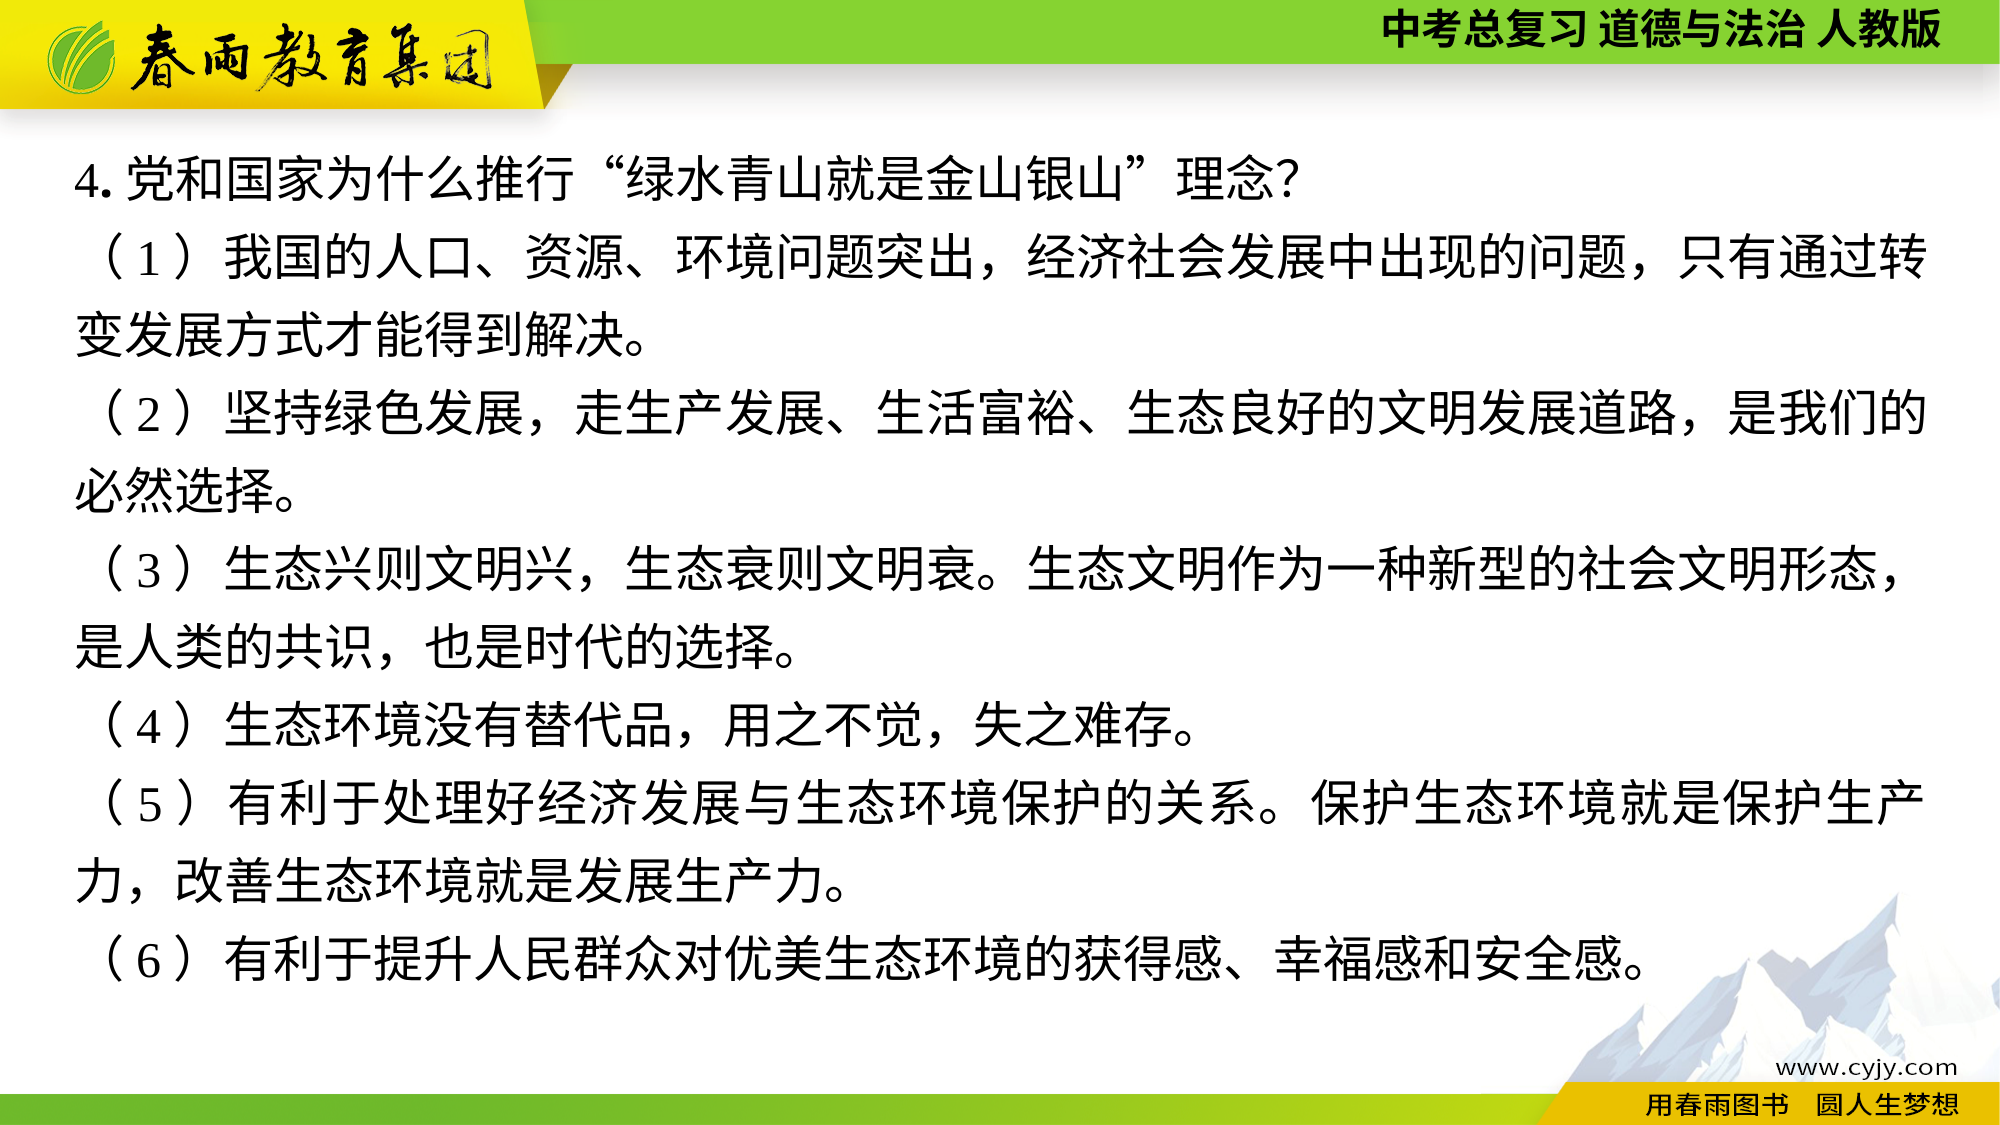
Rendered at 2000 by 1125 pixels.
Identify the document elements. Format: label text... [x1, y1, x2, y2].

list 4.党和国家为什么推行“绿水青山就是金山银山”理念？ （1）我国的人口、资源、环境问题突出，经济社会发展中出现的问题，只有通过转变发展方式才能得到解决。 （2）坚持绿色发展，走生产发展、生活富裕、生态良好的文明发展道路，是我们的必然选择。 （3）生态兴则文明兴，生态衰则文明衰。生态文明作为一种新型的社会文明形态，是人类的共识，也是时代的选择。 （4）生态环境没有替代品，用之不觉，失之难存。 （5）有利于处理好经济发展与生态环境保护的关系。保护生态环境就是保护生产力，改善生态环境就是发展生产力。 （6）有利于提升人民群众对优美生态环境的获得感、幸福感和安全感。 [59, 122, 1944, 996]
picture [0, 0, 2000, 1125]
